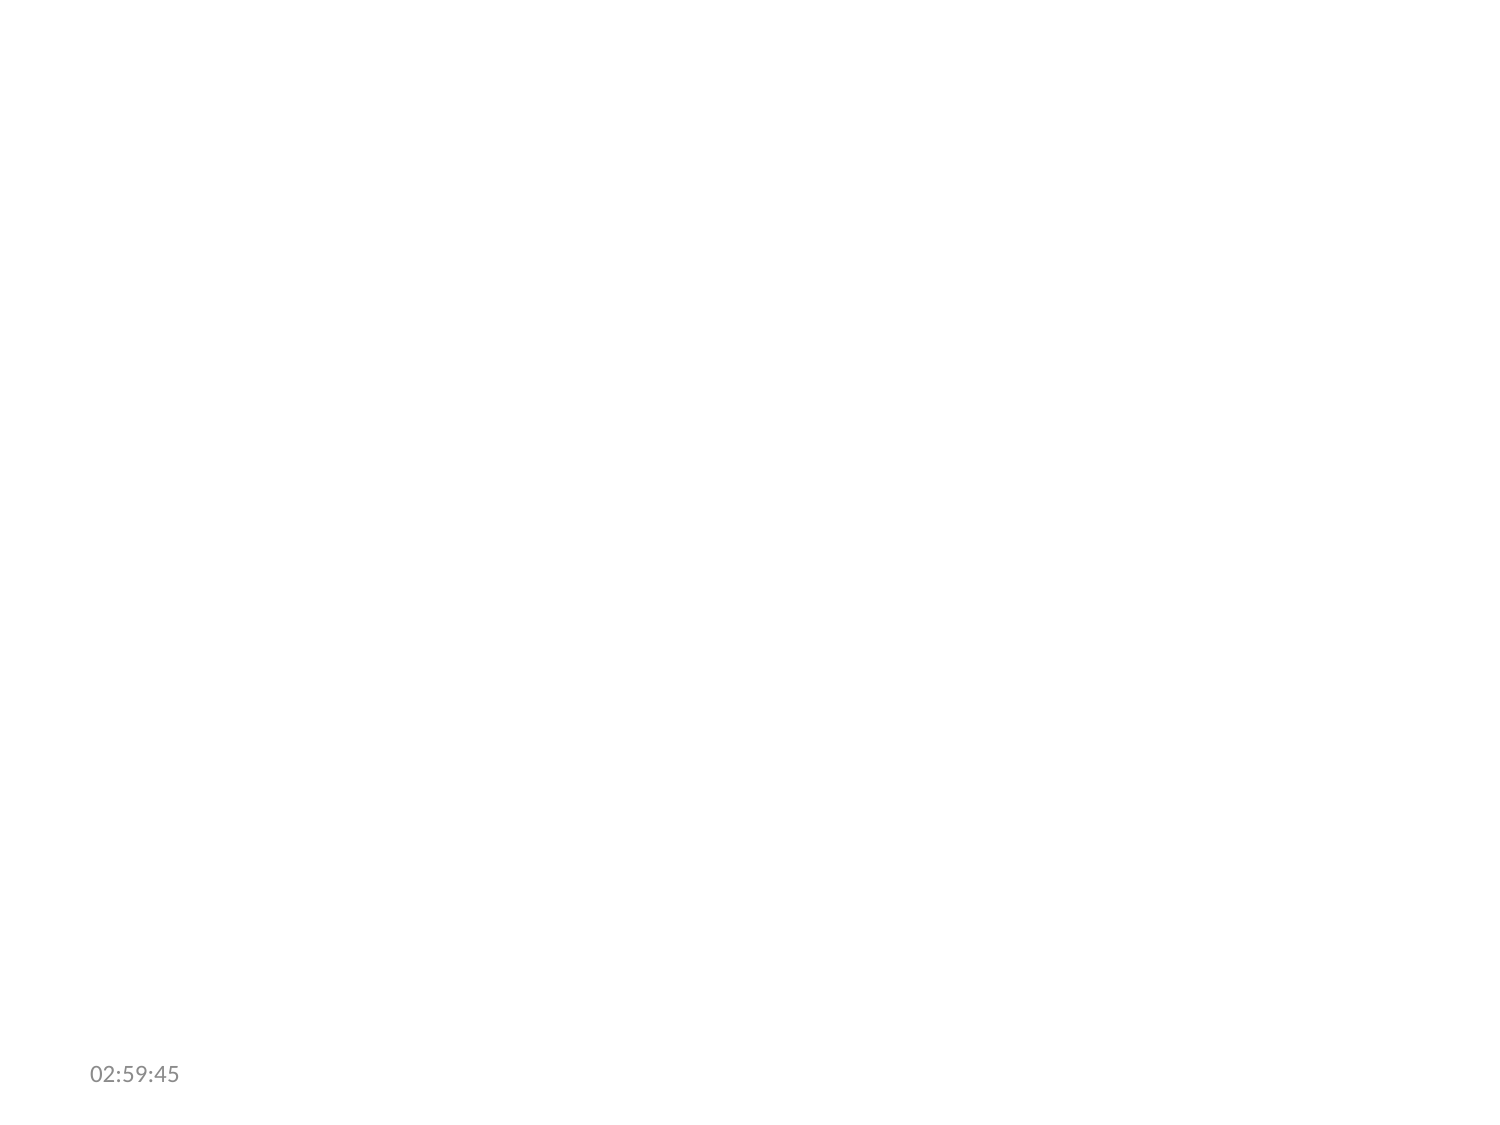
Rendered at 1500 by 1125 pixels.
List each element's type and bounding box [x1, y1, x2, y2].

slide_number [75, 1042, 425, 1103]
